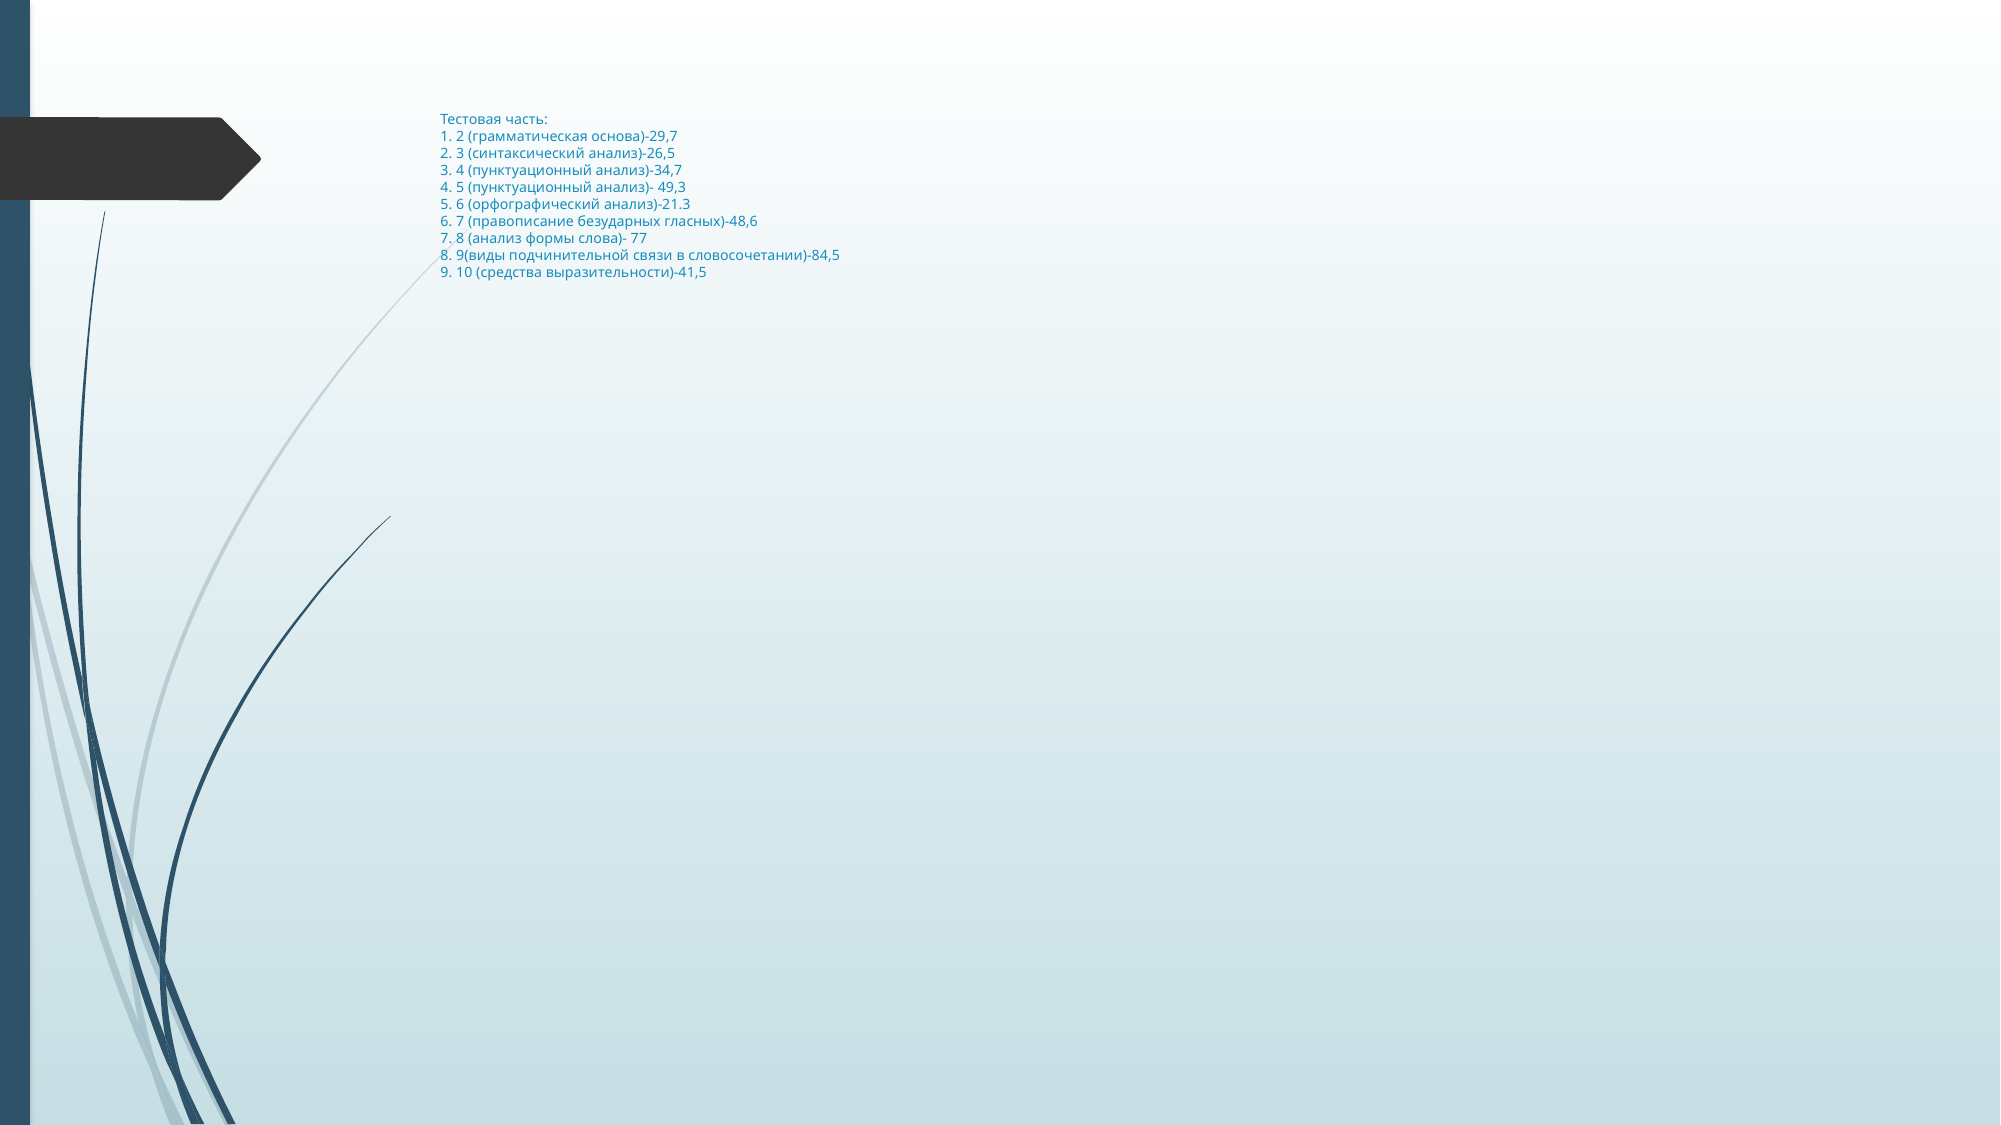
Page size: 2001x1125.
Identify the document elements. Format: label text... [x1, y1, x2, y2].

title Тестовая часть: 1. 2 (грамматическая основа)-29,7 2. 3 (синтаксический анализ)-26,5 3. 4 (пунктуационный анализ)-34,7 4. 5 (пунктуационный анализ)- 49,3 5. 6 (орфографический анализ)-21.3 6. 7 (правописание безударных гласных)-48,6 7. 8 (анализ формы слова)- 77 8. 9(виды подчинительной связи в словосочетании)-84,5 9. 10 (средства выразительности)-41,5 [425, 102, 1888, 313]
